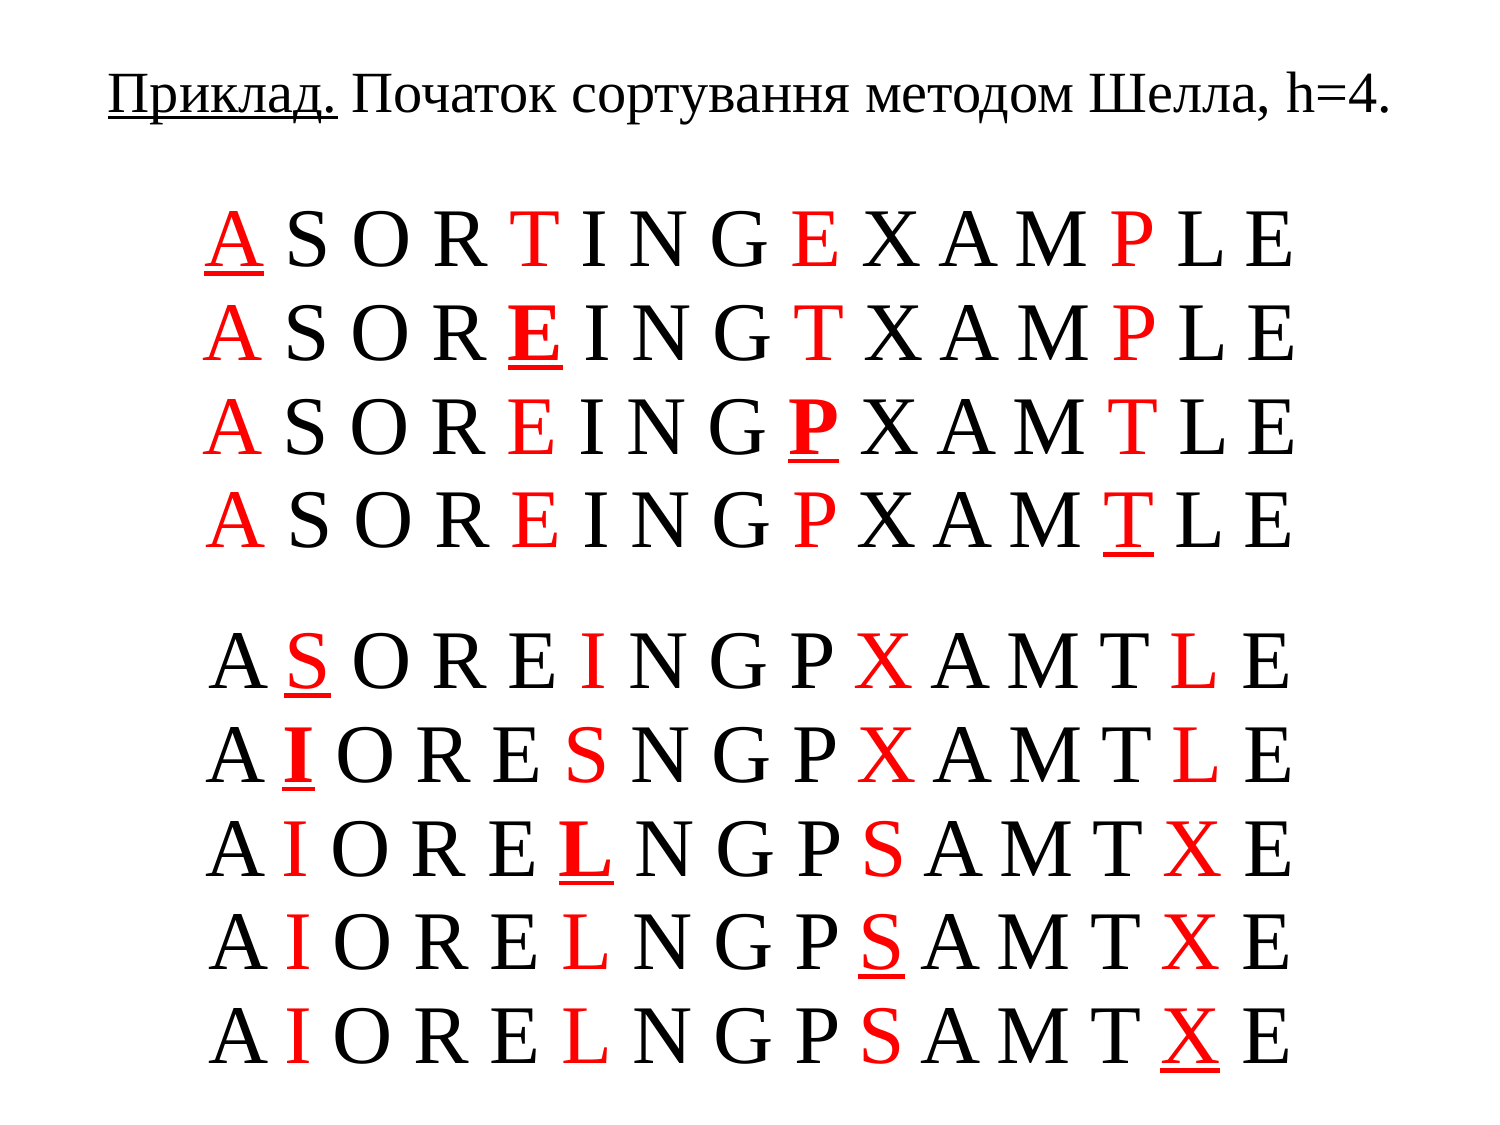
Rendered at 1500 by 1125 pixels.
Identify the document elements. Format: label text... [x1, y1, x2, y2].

text_box A S O R E I N G T X A M P L E [0, 269, 1500, 363]
text_box A S O R E I N G P X A M T L E [0, 597, 1500, 715]
text_box A S O R E I N G P X A M T L E [0, 456, 1500, 575]
text_box A I O R E L N G P S A M T X E [0, 785, 1500, 878]
text_box Приклад. Початок сортування методом Шелла, h=4. [0, 46, 1500, 164]
text_box A I O R E L N G P S A M T X E [0, 972, 1500, 1090]
text_box A I O R E L N G P S A M T X E [0, 878, 1500, 972]
text_box A S O R E I N G P X A M T L E [0, 363, 1500, 456]
text_box A I O R E S N G P X A M T L E [0, 715, 1500, 785]
list A S O R T I N G E X A M P L E [0, 175, 1500, 269]
